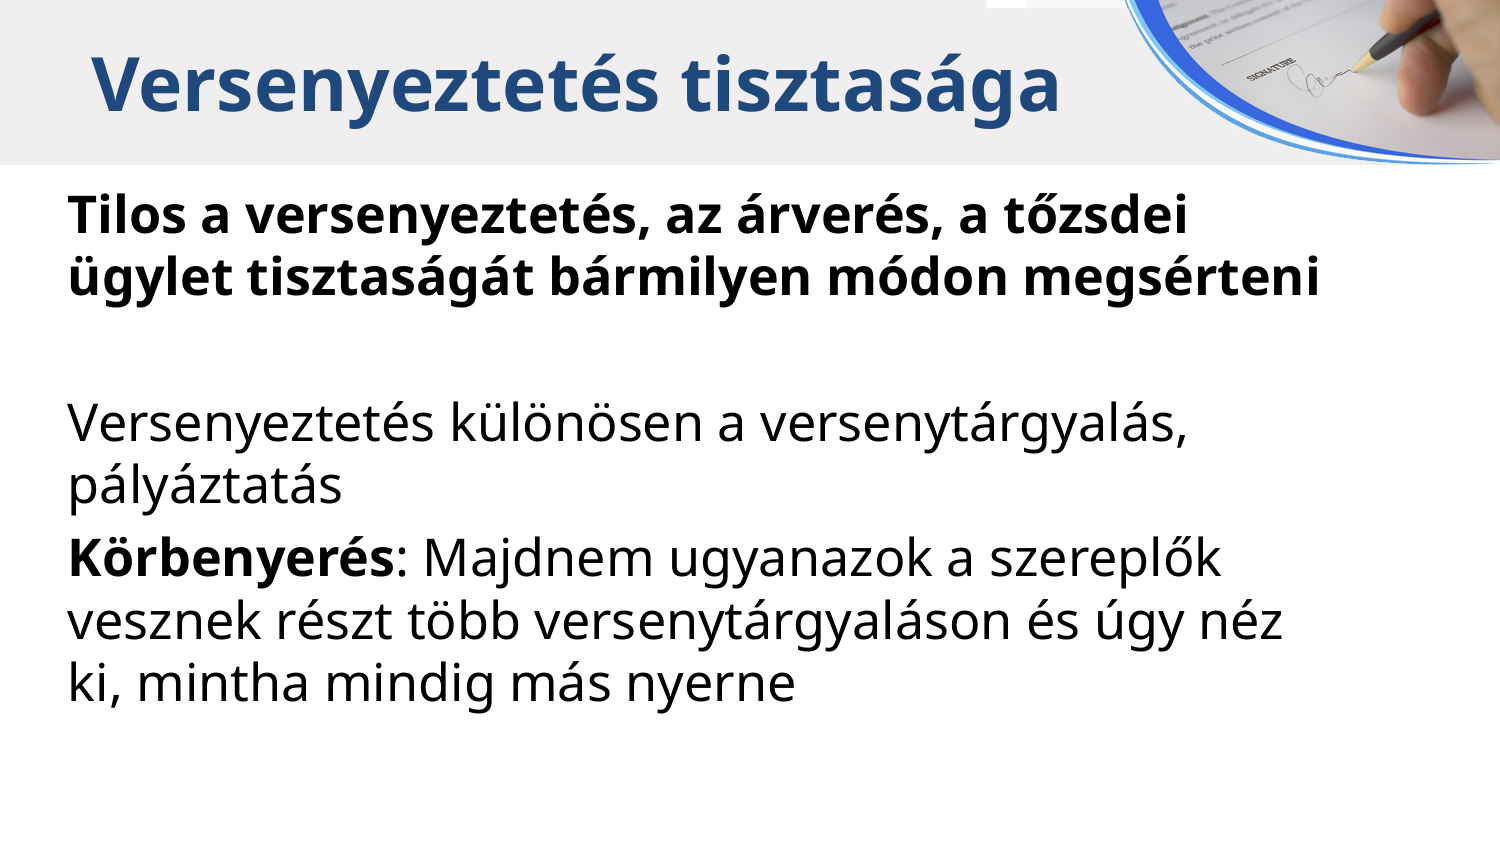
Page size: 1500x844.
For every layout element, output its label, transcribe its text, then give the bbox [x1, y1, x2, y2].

picture [0, 0, 1500, 844]
list Versenyeztetés tisztasága [76, 13, 1500, 151]
list Tilos a versenyeztetés, az árverés, a tőzsdei ügylet tisztaságát bármilyen módon megsérteni Versenyeztetés különösen a versenytárgyalás, pályáztatás Körbenyerés: Majdnem ugyanazok a szereplők vesznek részt több versenytárgyaláson és úgy néz ki, mintha mindig más nyerne [53, 173, 1365, 741]
